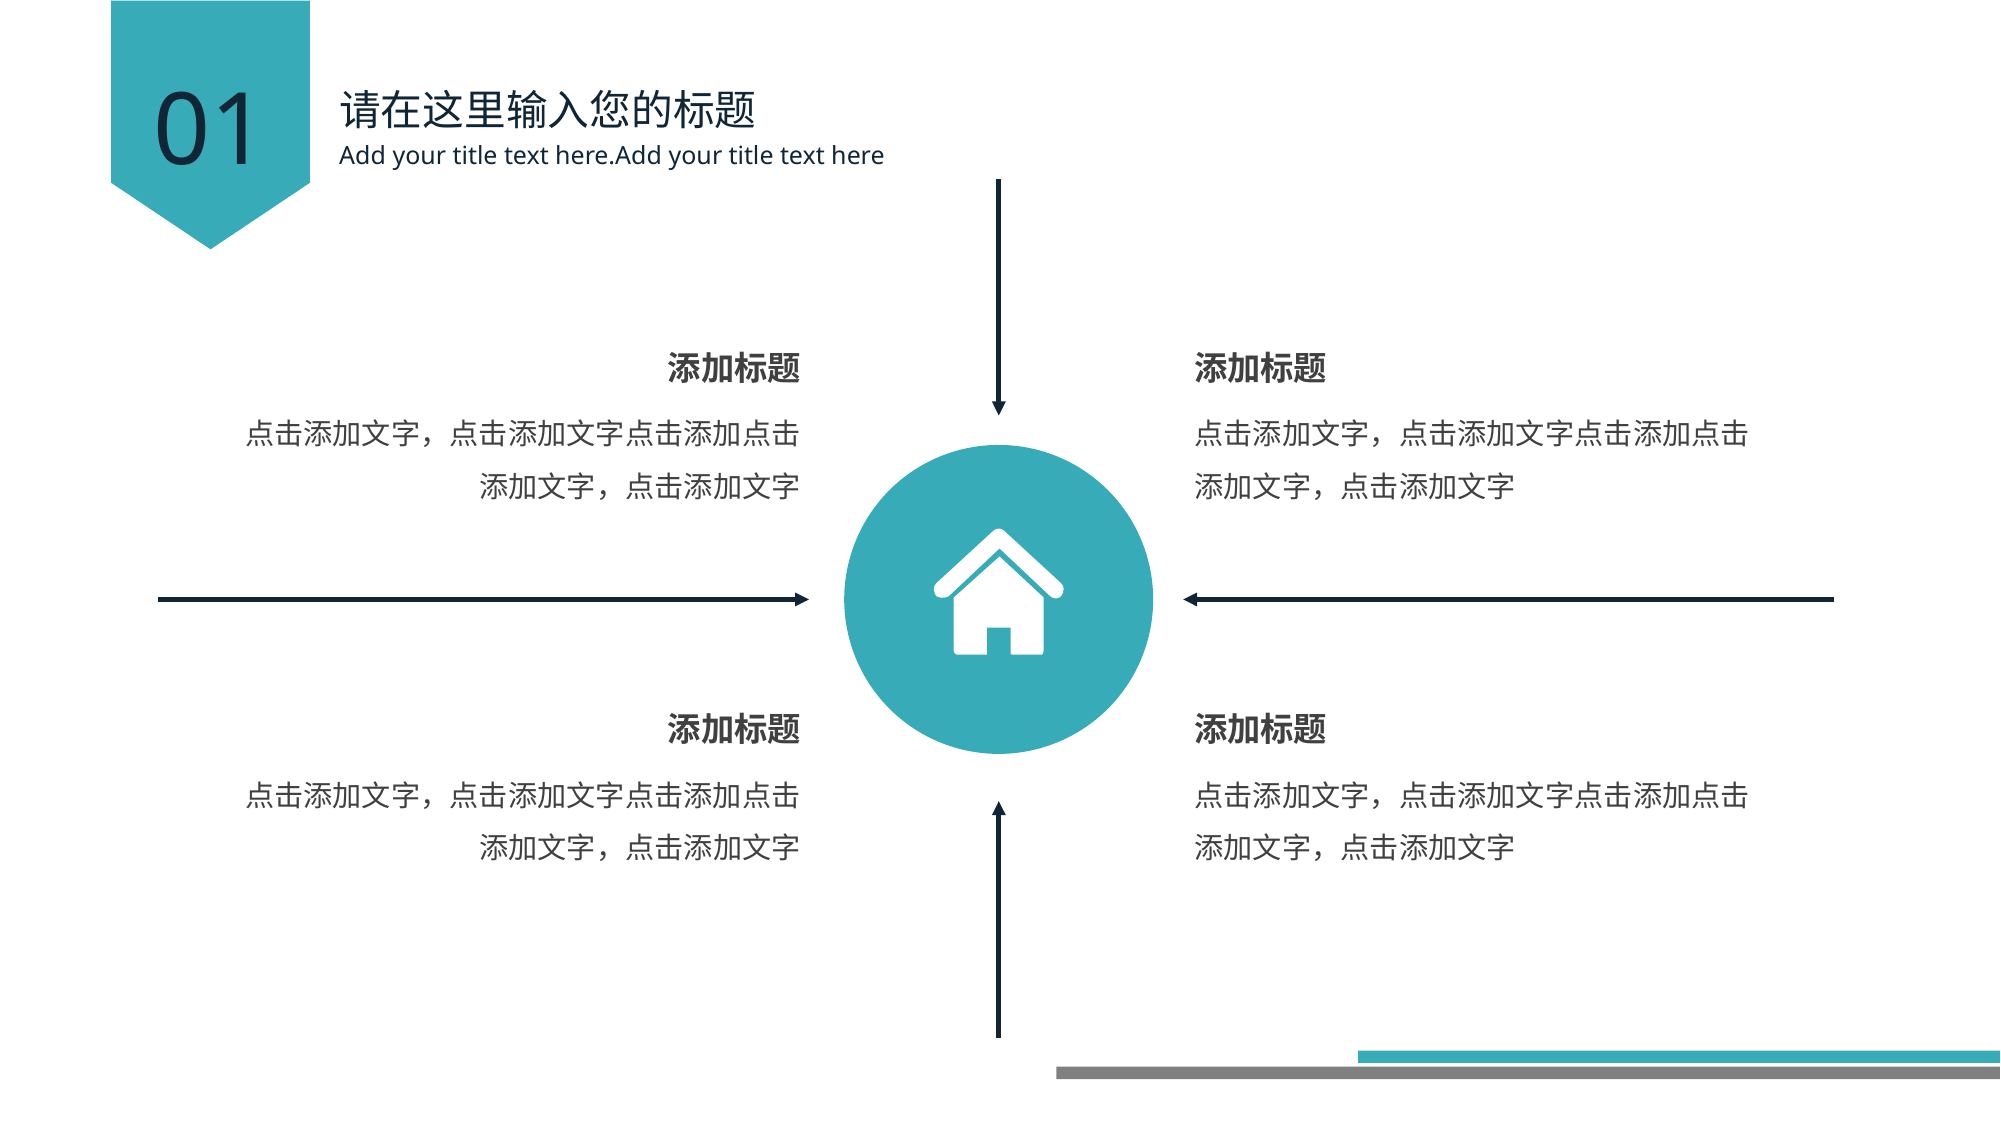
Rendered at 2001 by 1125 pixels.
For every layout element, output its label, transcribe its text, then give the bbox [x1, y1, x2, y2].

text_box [933, 527, 1065, 655]
text_box 点击添加文字，点击添加文字点击添加点击添加文字，点击添加文字 [226, 392, 812, 509]
text_box [110, 0, 311, 186]
text_box 点击添加文字，点击添加文字点击添加点击添加文字，点击添加文字 [226, 753, 812, 870]
text_box 点击添加文字，点击添加文字点击添加点击添加文字，点击添加文字 [1183, 392, 1770, 509]
text_box 添加标题 [1183, 702, 1398, 753]
text_box 01 [113, 56, 308, 192]
text_box [843, 443, 1155, 755]
text_box [123, 192, 299, 251]
text_box Add your title text here.Add your title text here [333, 128, 921, 175]
text_box 添加标题 [597, 341, 813, 393]
text_box [1055, 1066, 2000, 1080]
text_box 点击添加文字，点击添加文字点击添加点击添加文字，点击添加文字 [1183, 753, 1770, 870]
text_box 添加标题 [597, 702, 813, 754]
text_box 请在这里输入您的标题 [333, 66, 921, 128]
text_box 添加标题 [1183, 341, 1398, 392]
text_box [1357, 1050, 2000, 1064]
